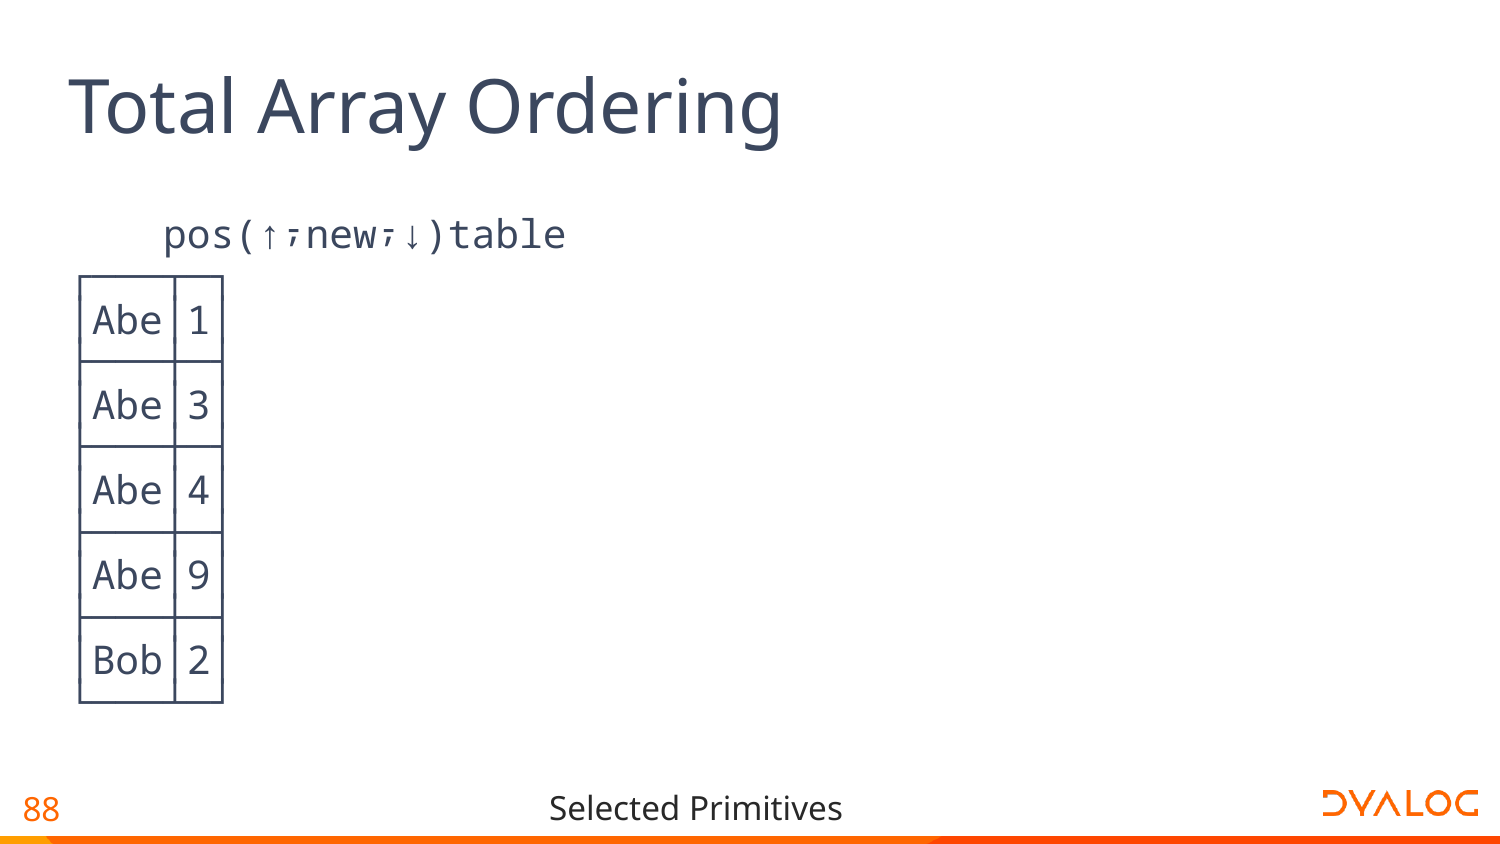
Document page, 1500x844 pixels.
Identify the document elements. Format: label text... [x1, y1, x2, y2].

picture [1323, 790, 1478, 816]
picture [0, 836, 1500, 844]
list pos(↑⍪new⍪↓)table ┌───┬─┐ │Abe│1│ ├───┼─┤ │Abe│3│ ├───┼─┤ │Abe│4│ ├───┼─┤ │Abe│9│ ├───┼─┤ │Bob│2│ └───┴─┘ [53, 207, 1453, 740]
title Total Array Ordering [53, 43, 1453, 157]
